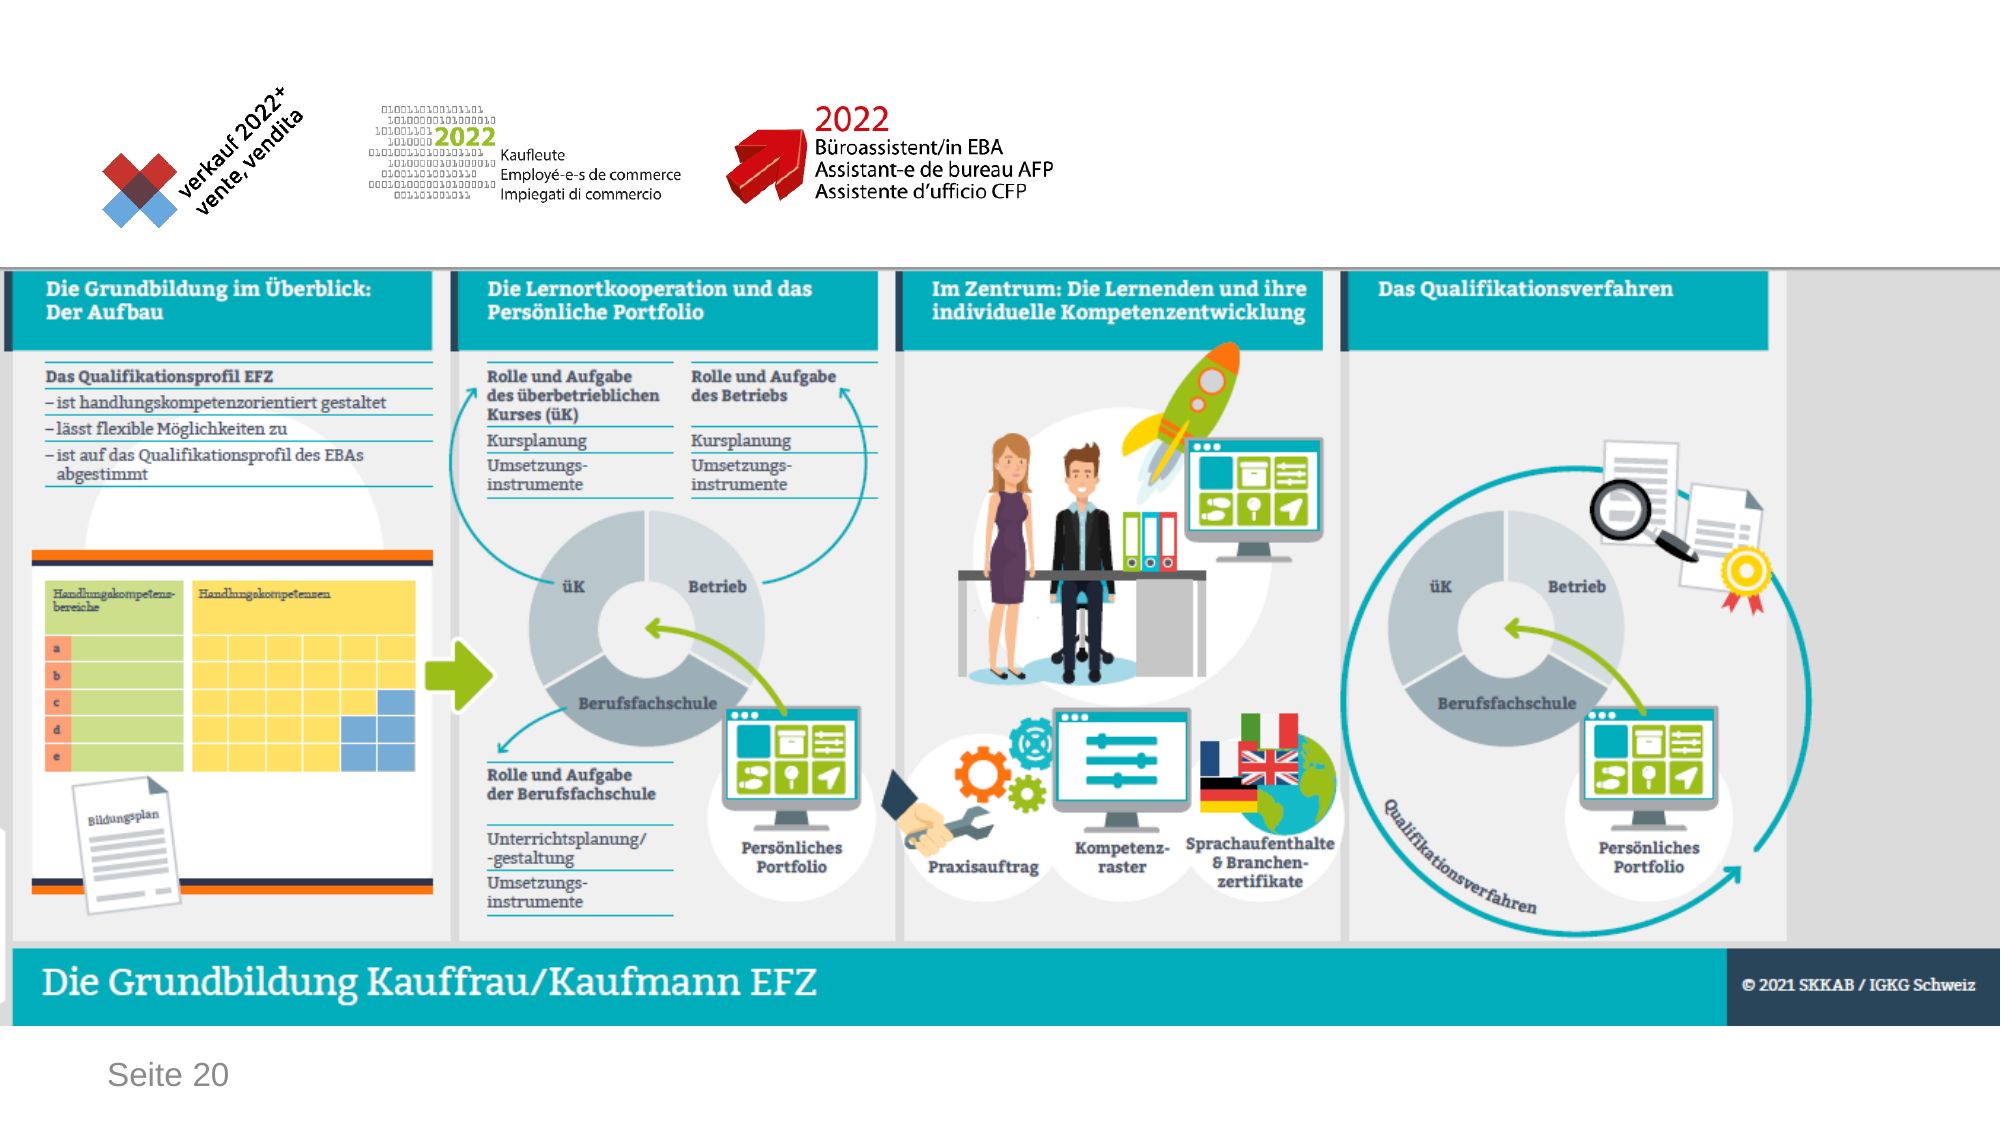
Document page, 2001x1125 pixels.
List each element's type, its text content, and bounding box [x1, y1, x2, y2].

picture [726, 106, 1053, 204]
picture [369, 106, 681, 204]
picture [0, 267, 2000, 1027]
picture [102, 87, 303, 228]
slide_number Seite 20 [92, 1042, 346, 1103]
